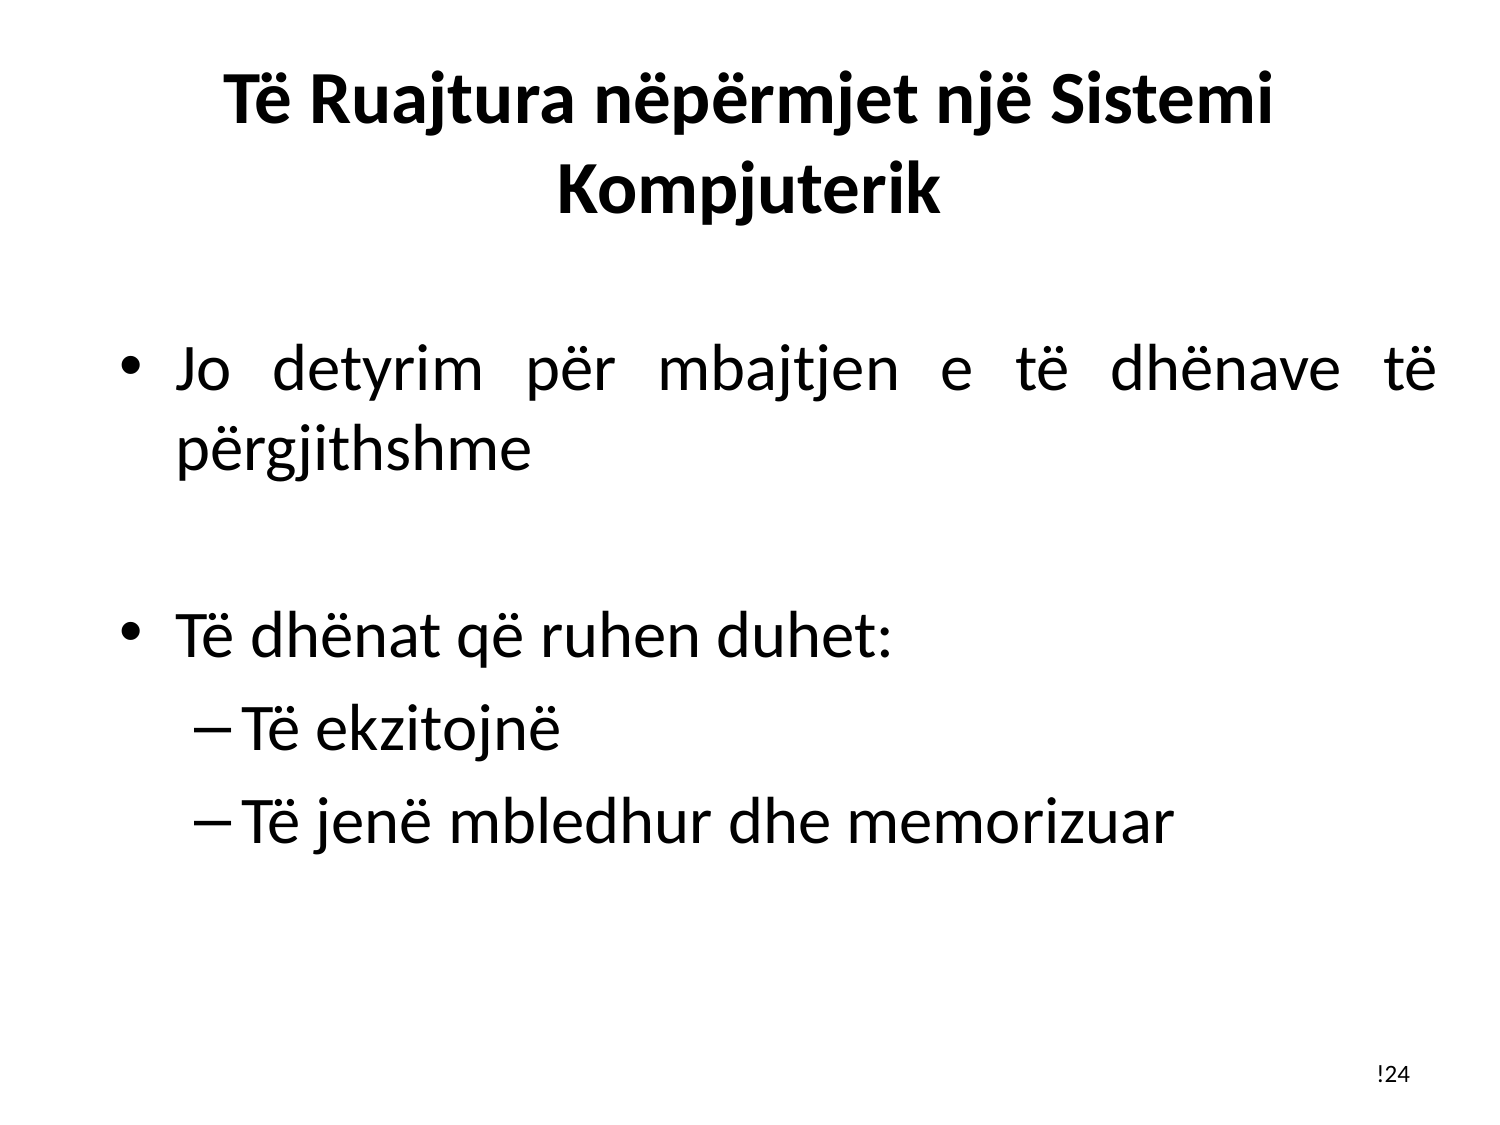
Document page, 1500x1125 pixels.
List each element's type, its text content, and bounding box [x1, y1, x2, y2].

slide_number !24 [1074, 1042, 1425, 1103]
title Të Ruajtura nëpërmjet një Sistemi Kompjuterik [74, 44, 1426, 233]
list Jo detyrim për mbajtjen e të dhënave të përgjithshme Të dhënat që ruhen duhet: Të ekzitojnë Të jenë mbledhur dhe memorizuar [103, 316, 1455, 922]
